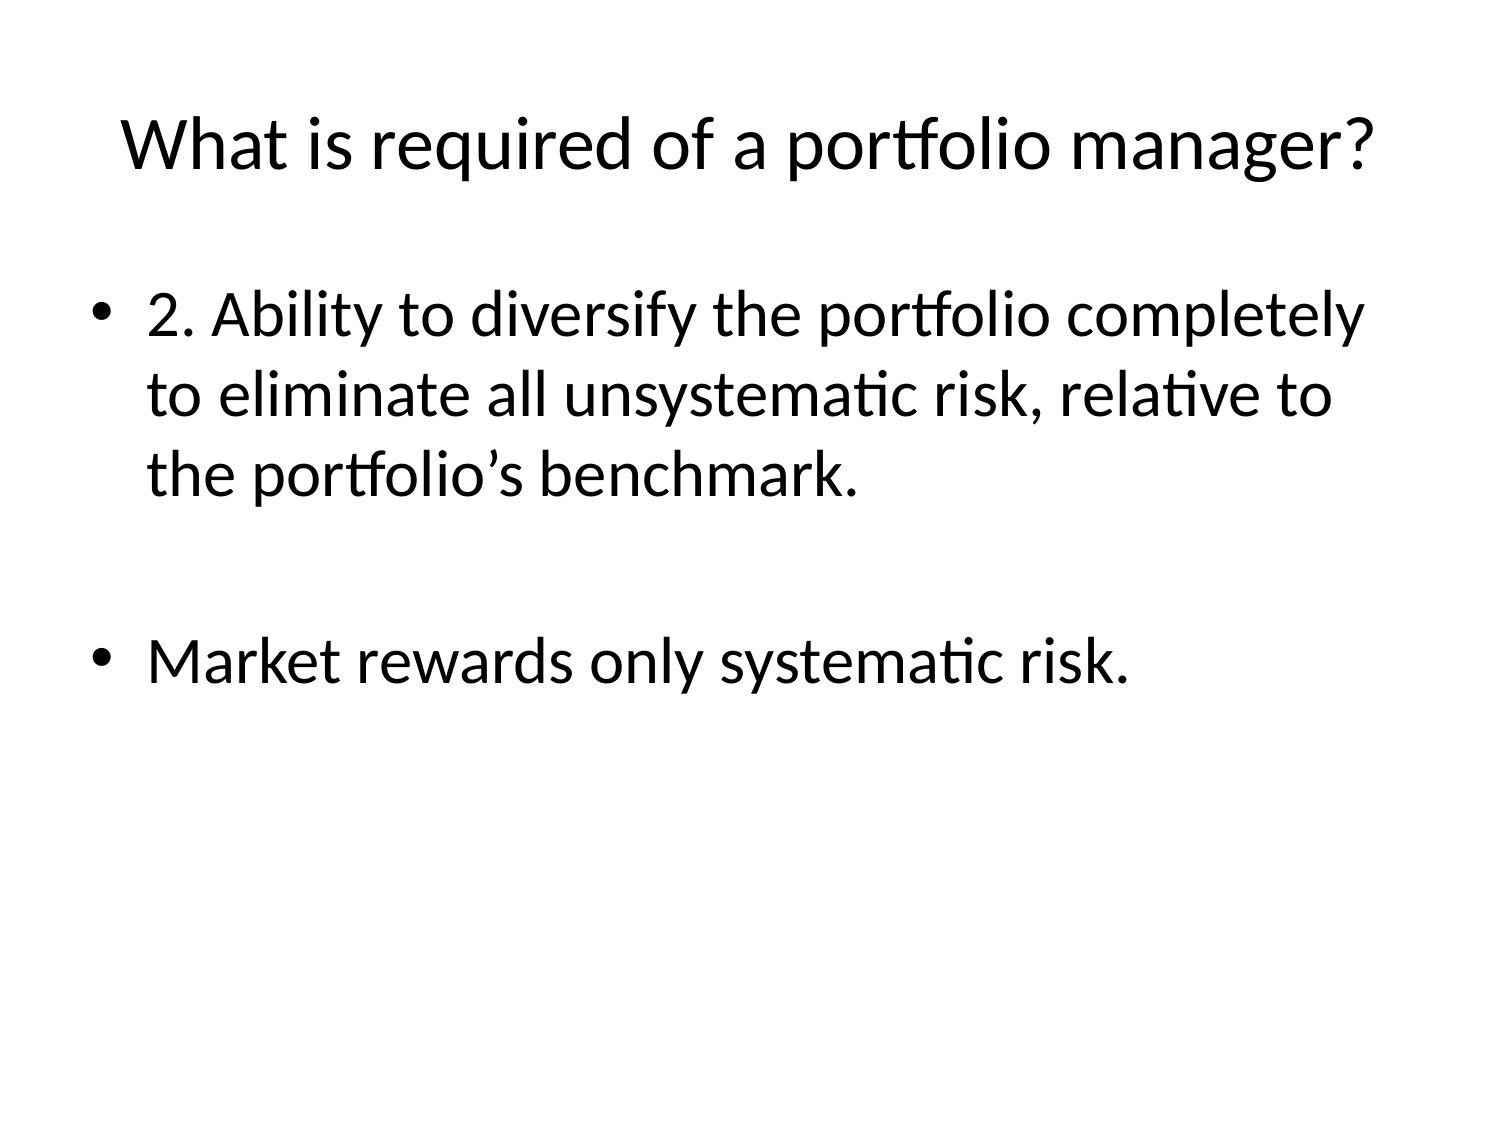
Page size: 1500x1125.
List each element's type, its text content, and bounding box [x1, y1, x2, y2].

title What is required of a portfolio manager? [75, 45, 1425, 233]
list 2. Ability to diversify the portfolio completely to eliminate all unsystematic risk, relative to the portfolio’s benchmark. Market rewards only systematic risk. [75, 262, 1425, 1005]
